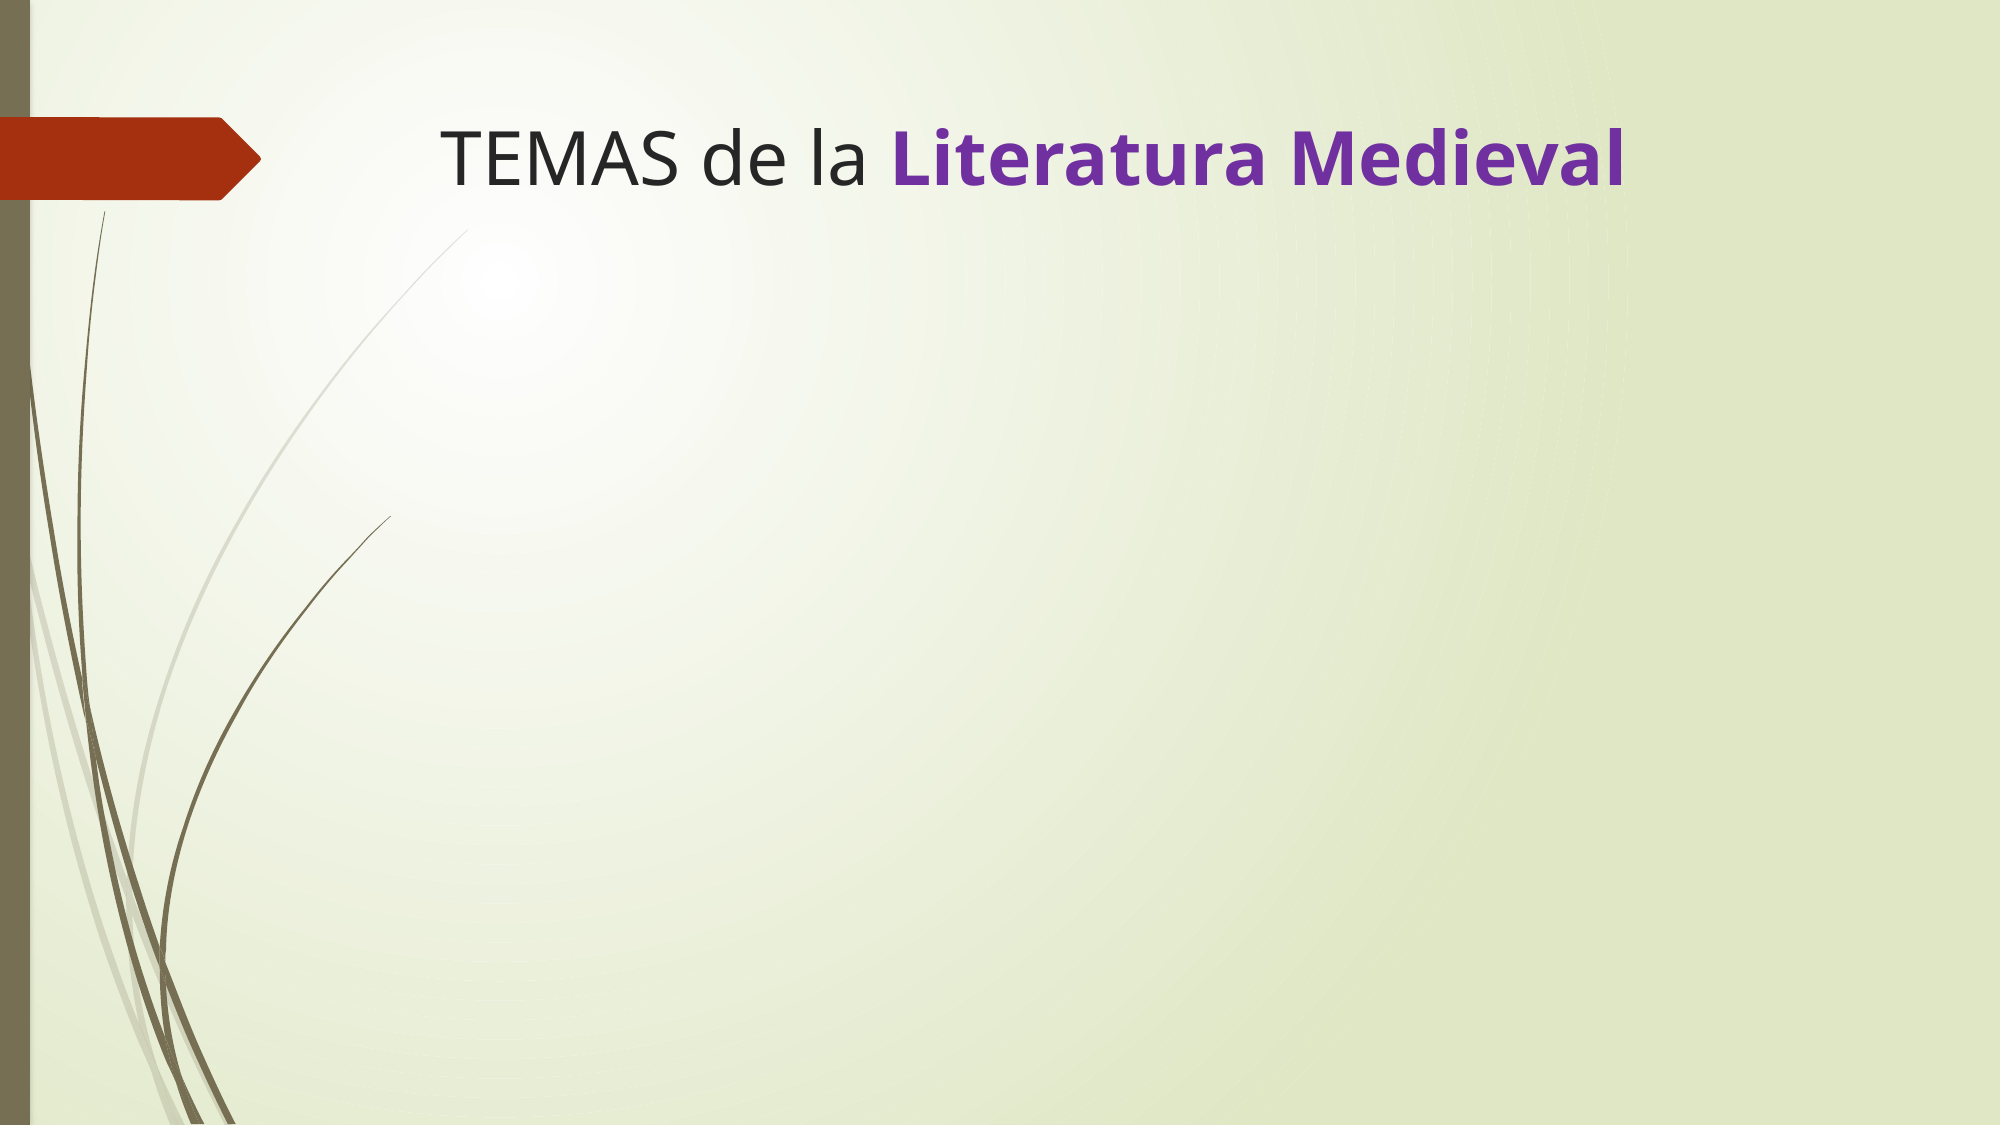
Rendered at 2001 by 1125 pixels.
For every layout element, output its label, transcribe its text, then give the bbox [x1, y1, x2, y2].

title TEMAS de la Literatura Medieval [425, 102, 1888, 313]
